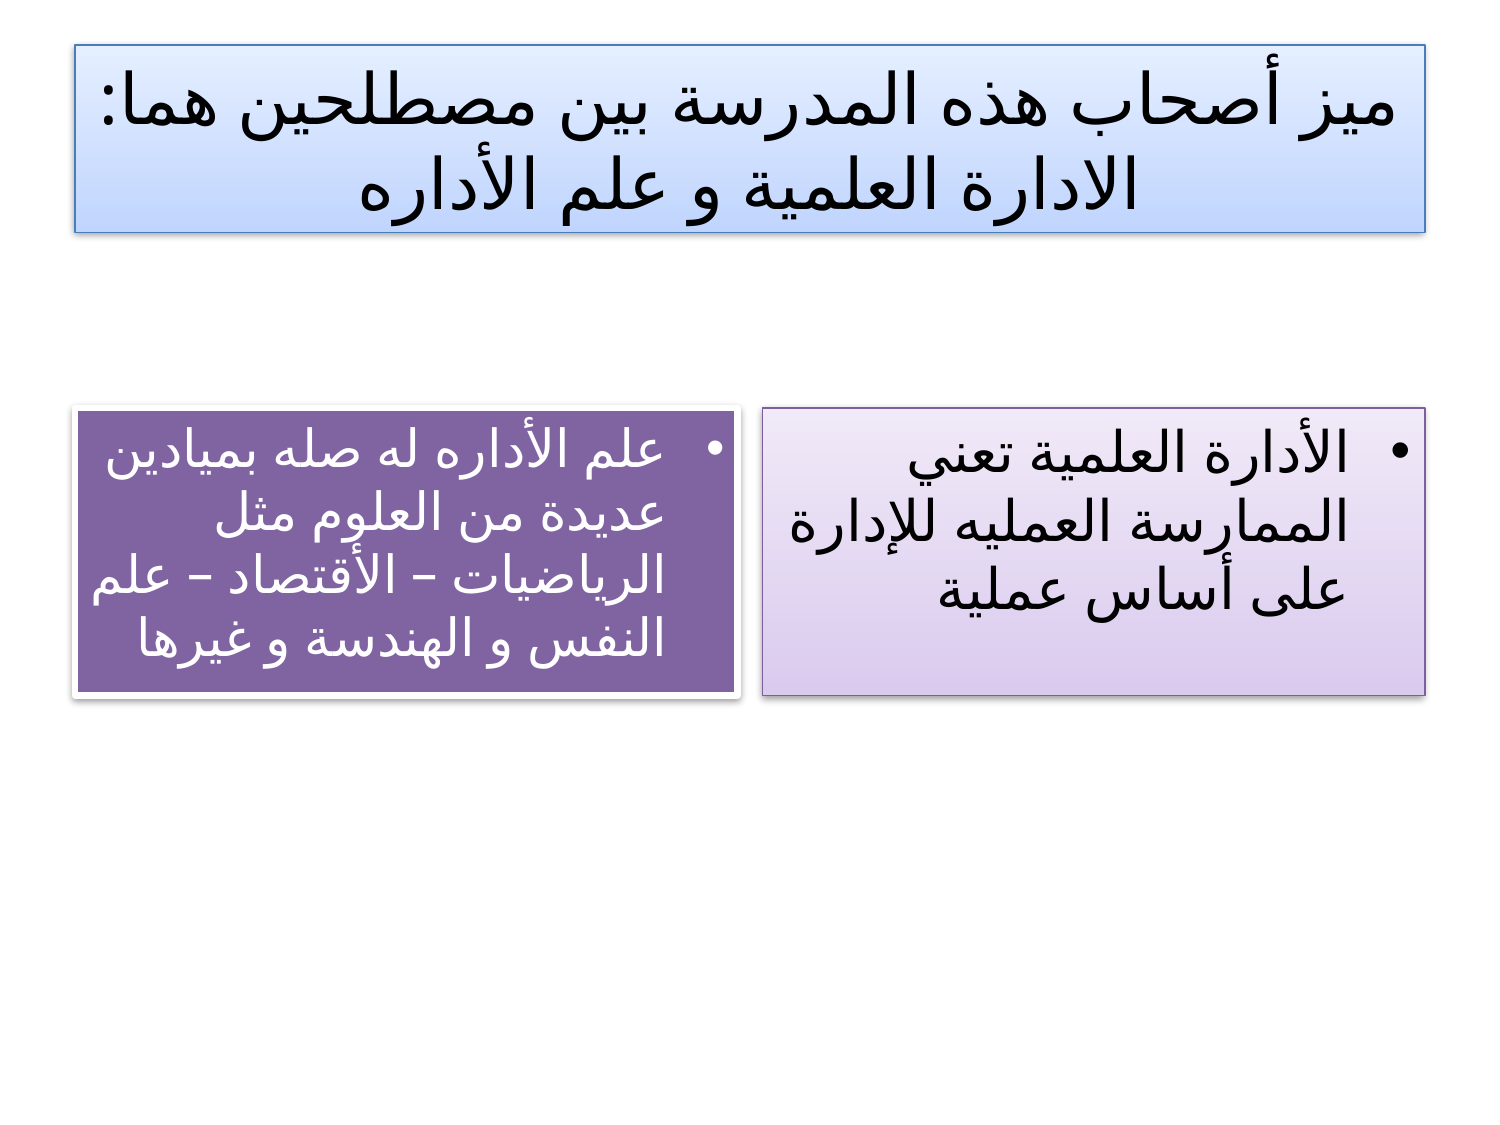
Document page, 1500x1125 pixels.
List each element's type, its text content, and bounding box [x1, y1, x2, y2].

list الأدارة العلمية تعني الممارسة العمليه للإدارة على أساس عملية [762, 407, 1426, 696]
title ميز أصحاب هذه المدرسة بين مصطلحين هما: الادارة العلمية و علم الأداره [74, 44, 1426, 233]
list علم الأداره له صله بميادين عديدة من العلوم مثل الرياضيات – الأقتصاد – علم النفس و الهندسة و غيرها [72, 405, 741, 699]
